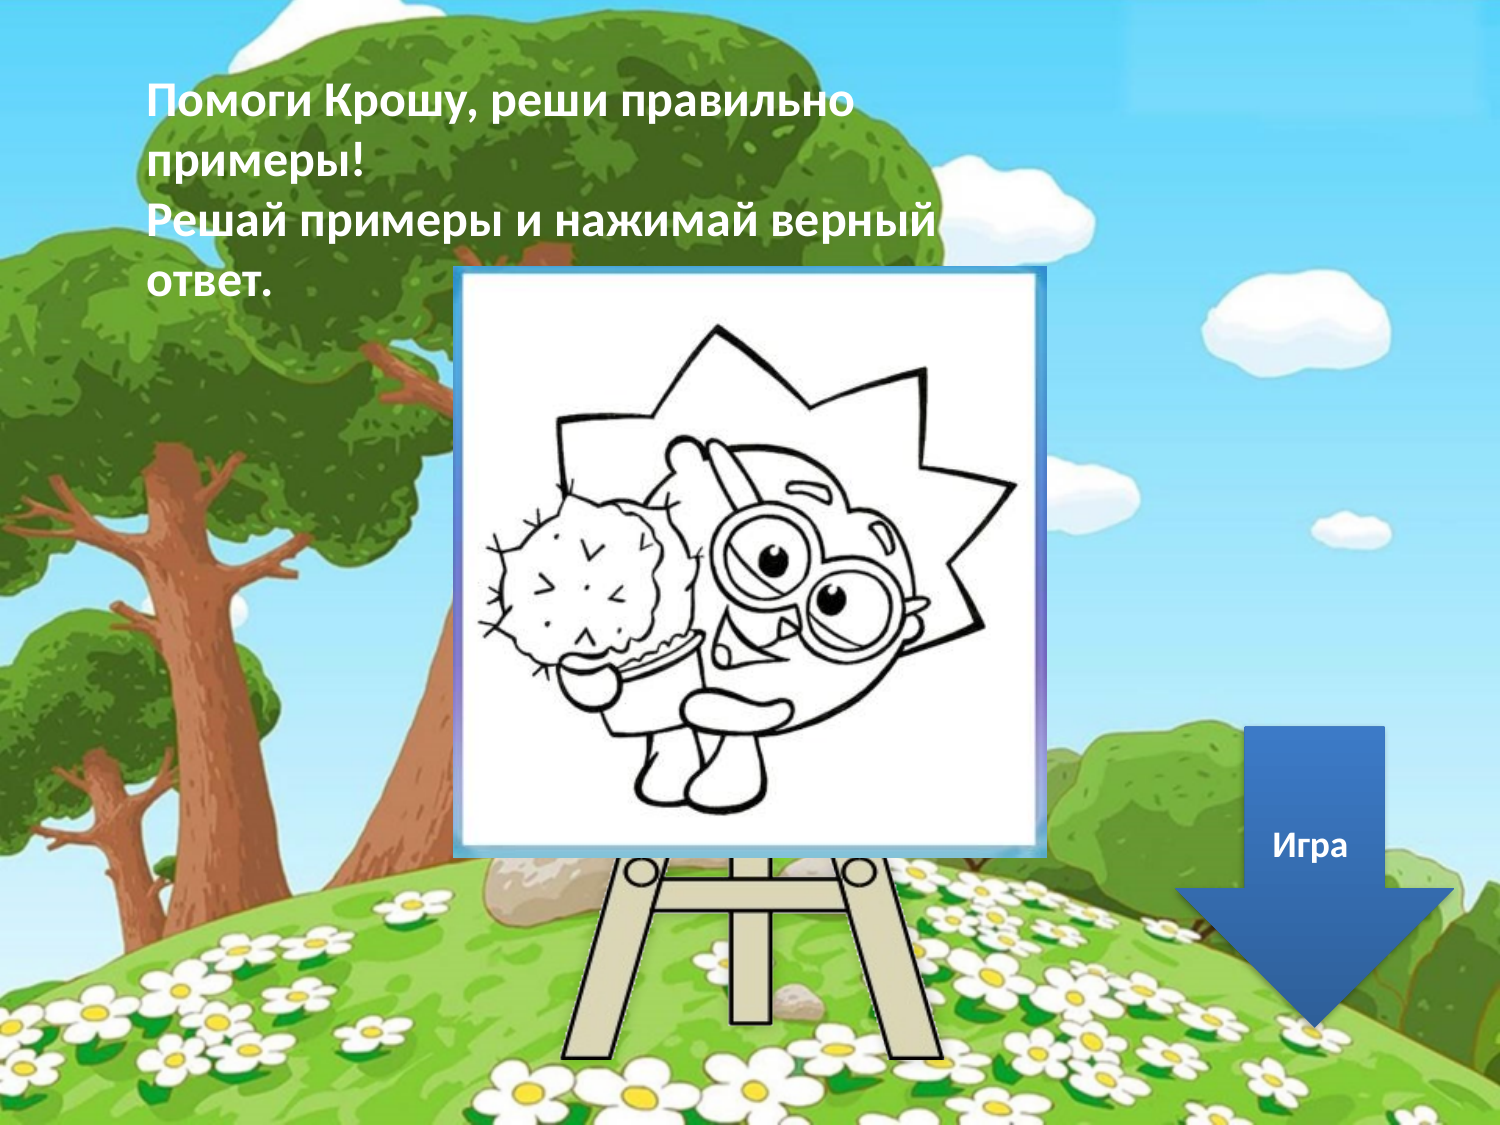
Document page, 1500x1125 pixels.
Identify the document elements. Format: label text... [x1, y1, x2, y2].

text_box Игра [1175, 726, 1455, 1028]
text_box Помоги Крошу, реши правильно примеры! Решай примеры и нажимай верный ответ. [131, 58, 1065, 314]
picture [0, 0, 1500, 1125]
